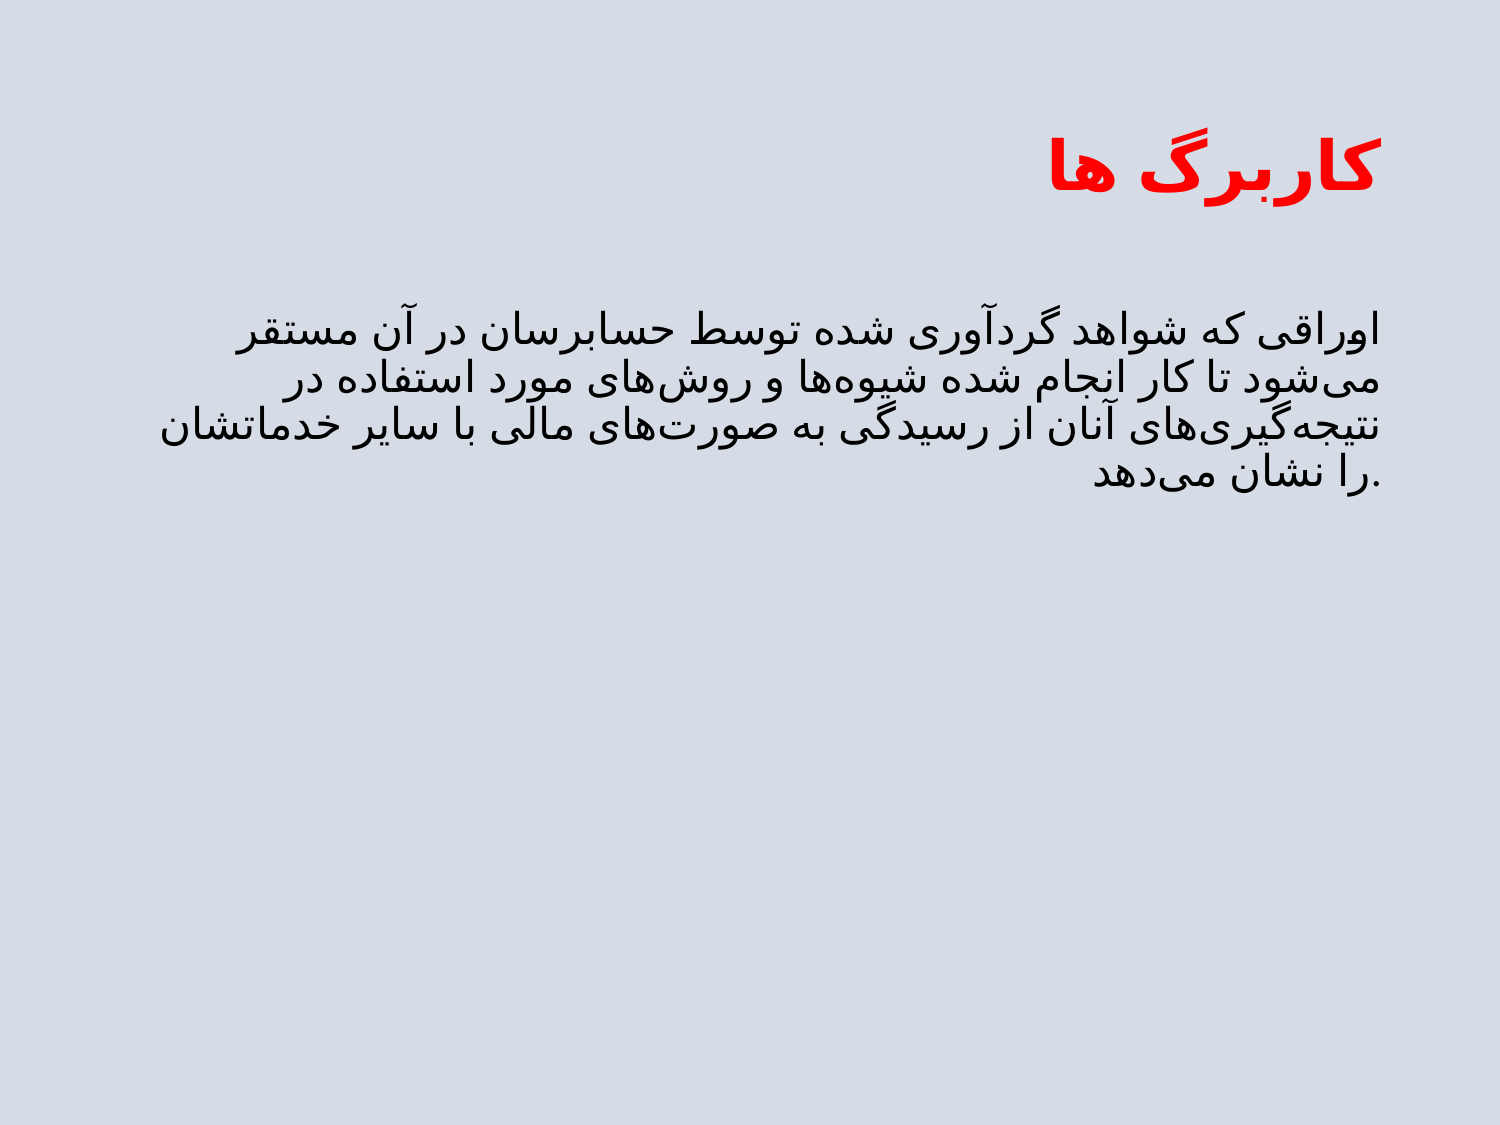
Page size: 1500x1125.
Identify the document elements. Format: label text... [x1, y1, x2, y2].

title کاربرگ ها [103, 59, 1397, 278]
list اوراقی که شواهد گردآوری شده توسط حسابرسان در آن مستقر می‌شود تا کار انجام شده شیوه‌ها و روش‌های مورد استفاده در نتیجه‌گیری‌های آنان از رسیدگی به صورت‌های مالی با سایر خدماتشان را نشان می‌دهد. [103, 299, 1397, 1014]
